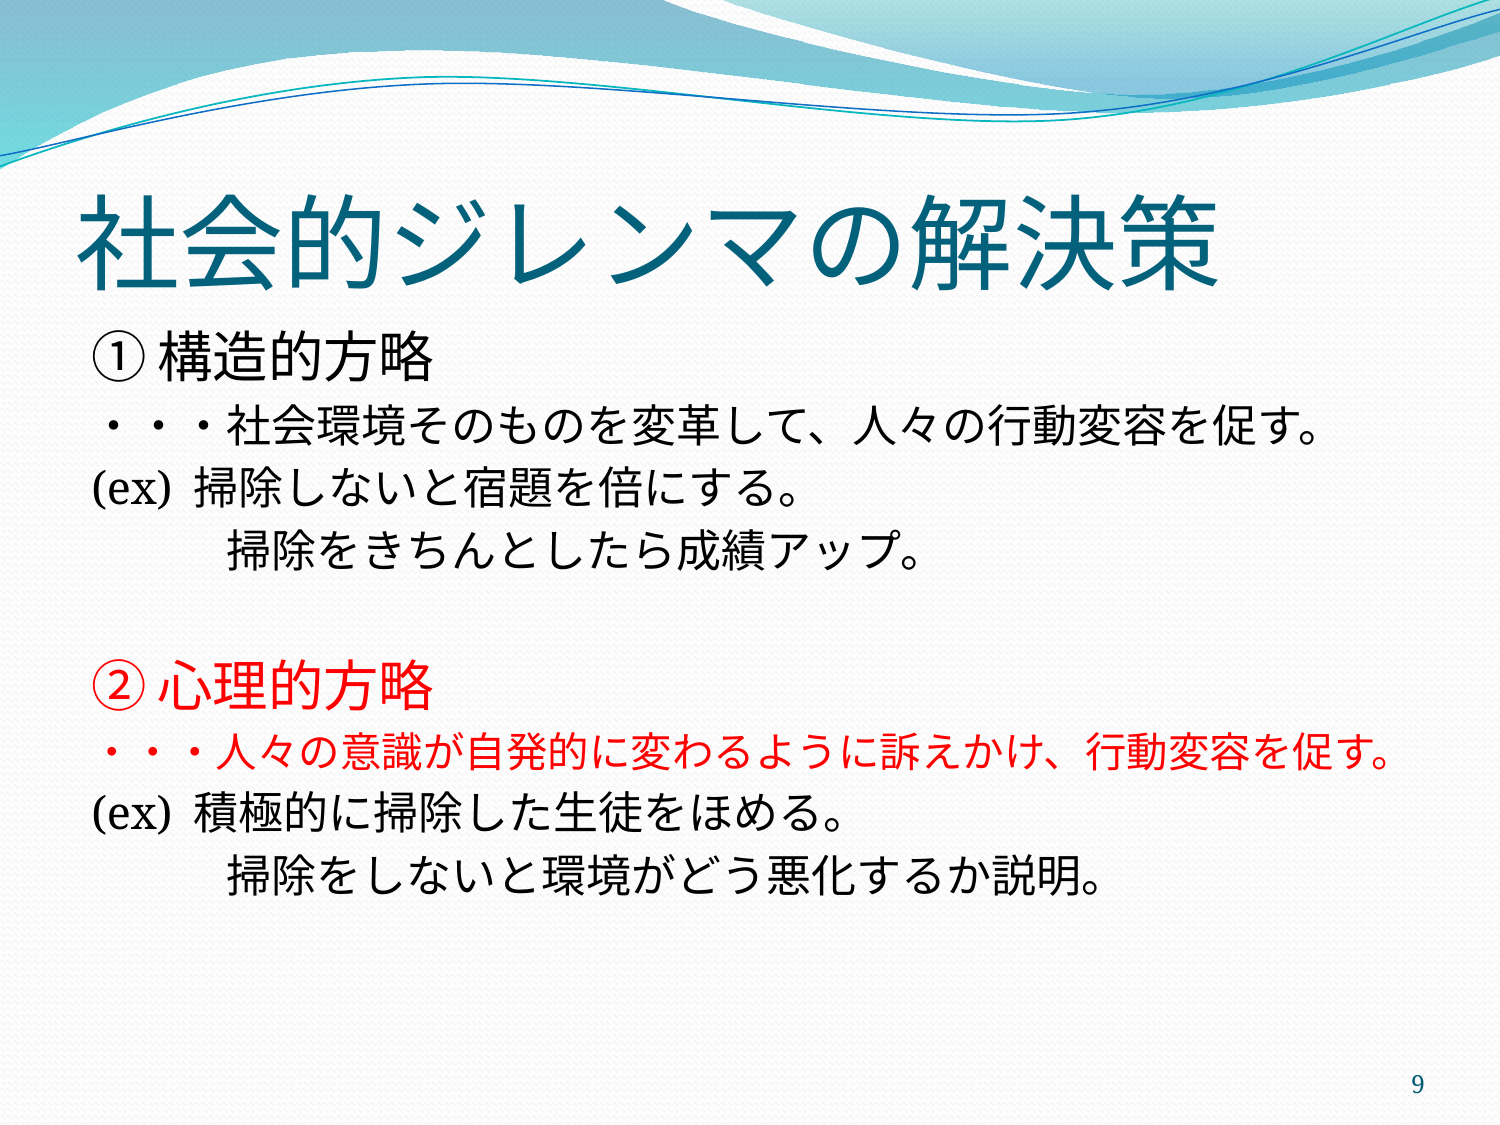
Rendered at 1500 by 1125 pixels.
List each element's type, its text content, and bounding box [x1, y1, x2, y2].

slide_number 9 [1299, 1042, 1425, 1103]
title 社会的ジレンマの解決策 [75, 115, 1425, 303]
list ①構造的方略 ・・・社会環境そのものを変革して、人々の行動変容を促す。 (ex) 掃除しないと宿題を倍にする。 掃除をきちんとしたら成績アップ。 ②心理的方略 ・・・人々の意識が自発的に変わるように訴えかけ、行動変容を促す。 (ex) 積極的に掃除した生徒をほめる。 掃除をしないと環境がどう悪化するか説明。 [76, 314, 1427, 1035]
